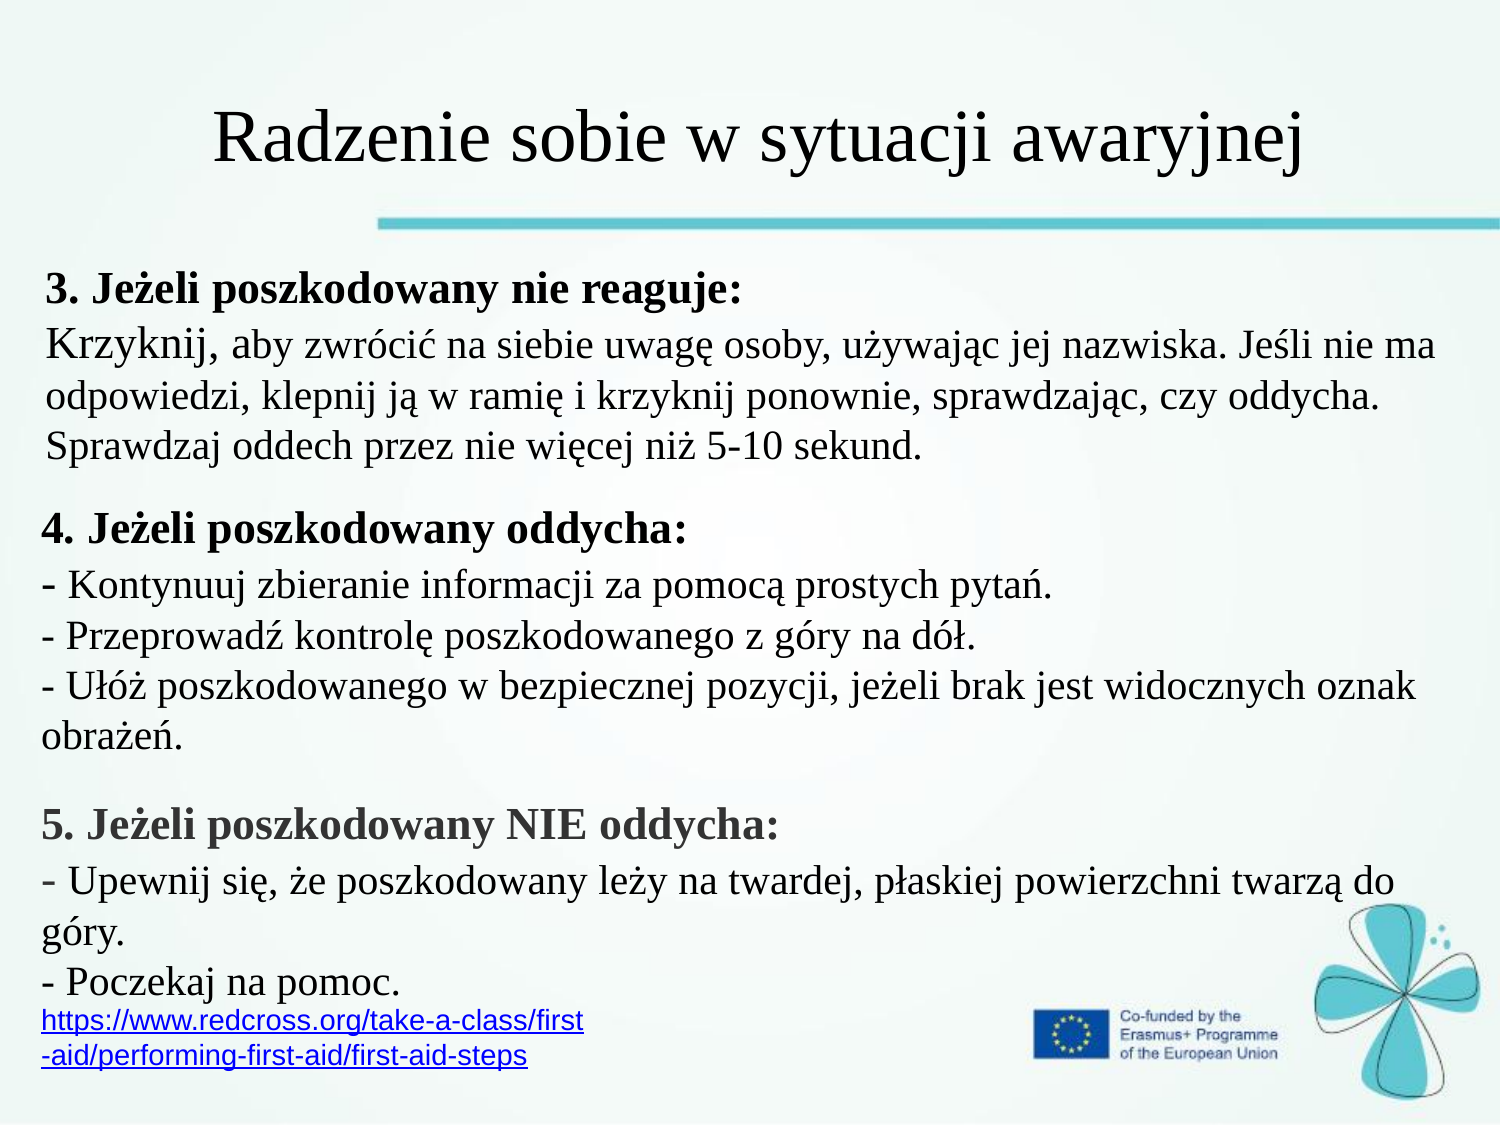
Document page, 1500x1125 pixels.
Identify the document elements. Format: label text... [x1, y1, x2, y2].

text_box 3. Jeżeli poszkodowany nie reaguje: Krzyknij, aby zwrócić na siebie uwagę osoby, używając jej nazwiska. Jeśli nie ma odpowiedzi, klepnij ją w ramię i krzyknij ponownie, sprawdzając, czy oddycha. Sprawdzaj oddech przez nie więcej niż 5-10 sekund. [30, 250, 1470, 476]
text_box Radzenie sobie w sytuacji awaryjnej [111, 78, 1410, 184]
picture [0, 0, 1500, 1125]
text_box https://www.redcross.org/take-a-class/first-aid/performing-first-aid/first-aid-steps [26, 994, 963, 1079]
text_box 4. Jeżeli poszkodowany oddycha: - Kontynuuj zbieranie informacji za pomocą prostych pytań. - Przeprowadź kontrolę poszkodowanego z góry na dół. - Ułóż poszkodowanego w bezpiecznej pozycji, jeżeli brak jest widocznych oznak obrażeń. [26, 490, 1500, 766]
text_box 5. Jeżeli poszkodowany NIE oddycha: - Upewnij się, że poszkodowany leży na twardej, płaskiej powierzchni twarzą do góry. - Poczekaj na pomoc. [26, 786, 1421, 1012]
